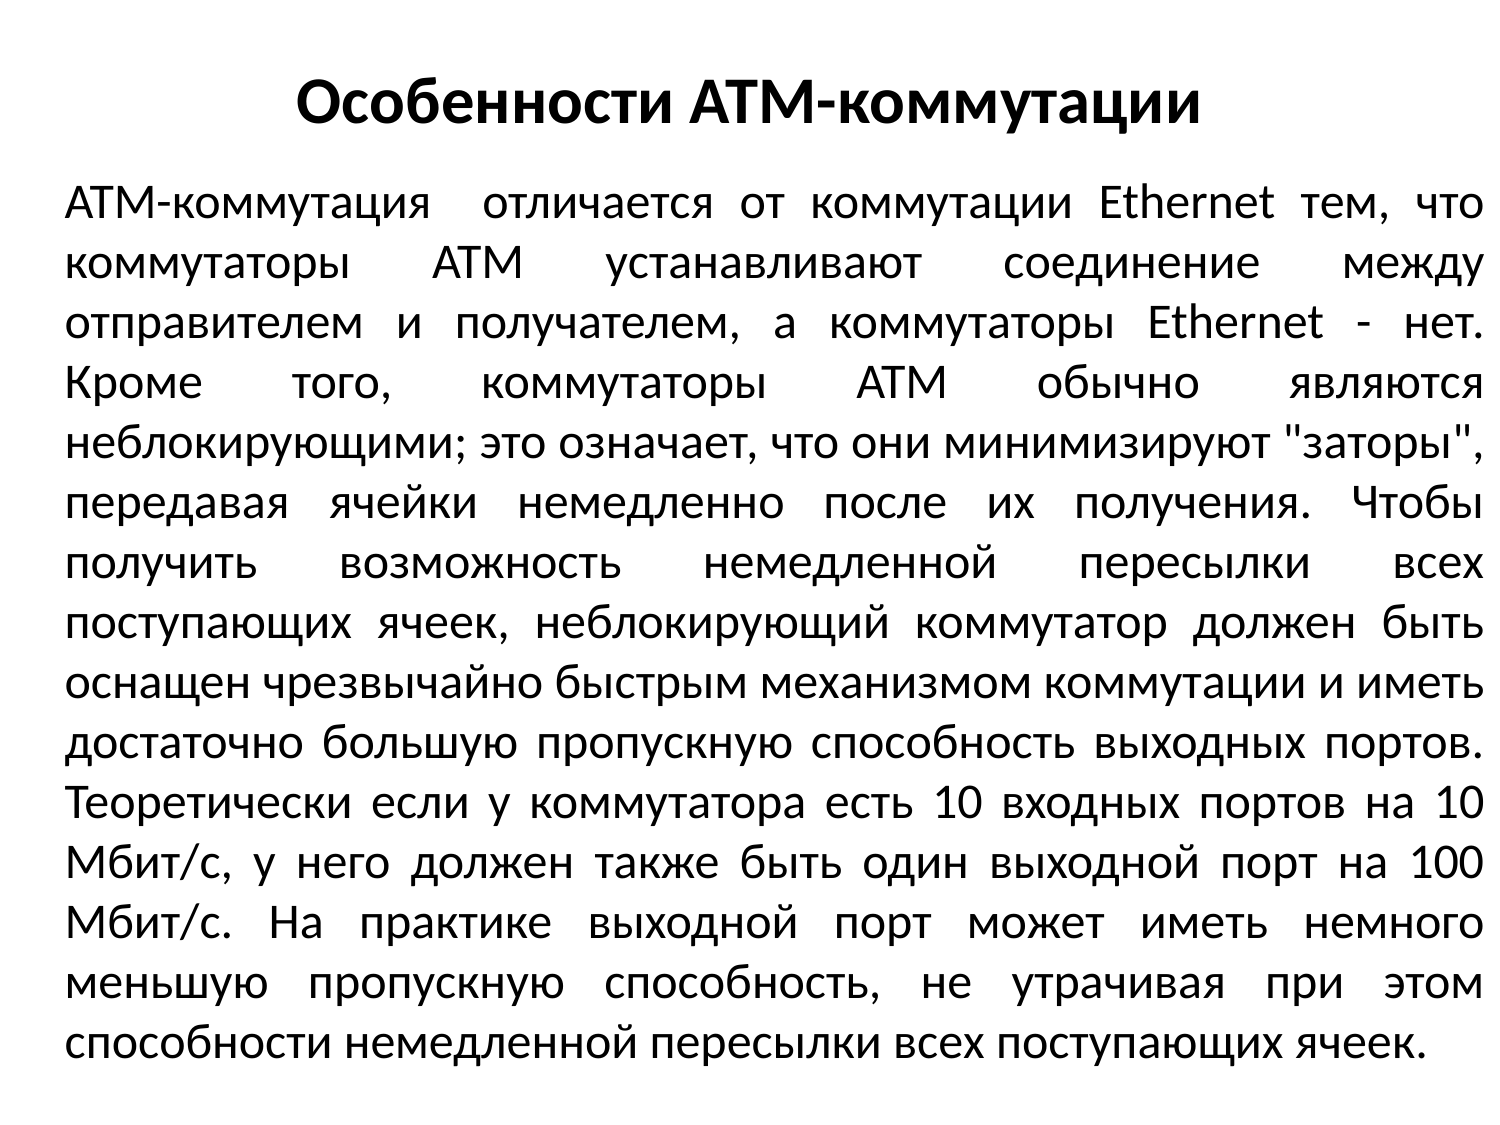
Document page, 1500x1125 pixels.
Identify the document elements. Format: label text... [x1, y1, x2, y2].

title Особенности АТМ-коммутации [75, 45, 1425, 149]
list ATM-коммутация отличается от коммутации Ethernet тем, что коммутаторы ATM устанавливают соединение между отправителем и получателем, а коммутаторы Ethernet - нет. Кроме того, коммутаторы ATM обычно являются неблокирующими; это означает, что они минимизируют "заторы", передавая ячейки немедленно после их получения. Чтобы получить возможность немедленной пересылки всех поступающих ячеек, неблокирующий коммутатор должен быть оснащен чрезвычайно быстрым механизмом коммутации и иметь достаточно большую пропускную способность выходных портов. Теоретически если у коммутатора есть 10 входных портов на 10 Мбит/с, у него должен также быть один выходной порт на 100 Мбит/с. На практике выходной порт может иметь немного меньшую пропускную способность, не утрачивая при этом способности немедленной пересылки всех поступающих ячеек. [0, 160, 1500, 1125]
